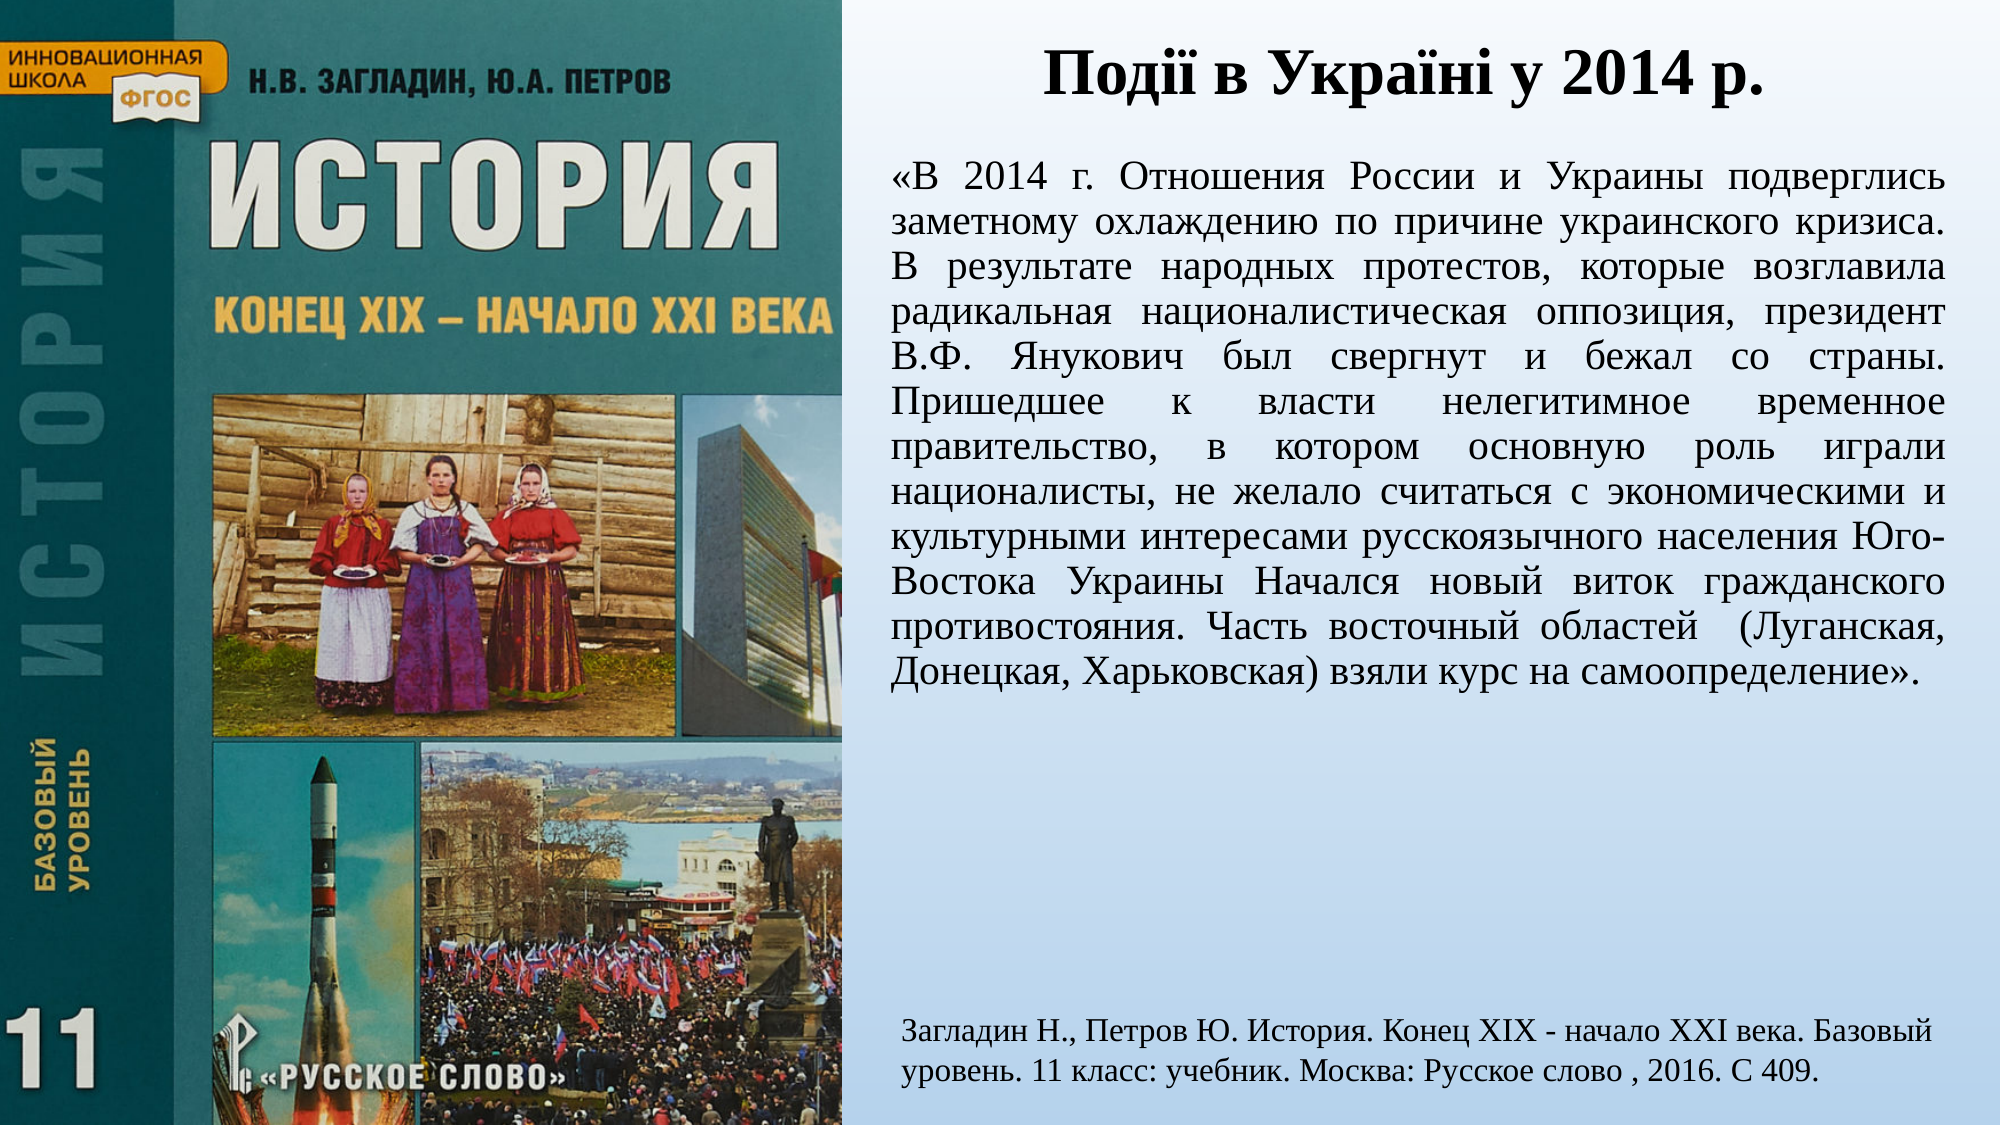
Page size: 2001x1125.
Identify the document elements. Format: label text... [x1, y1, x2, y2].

text_box Загладин Н., Петров Ю. История. Конец XIX - начало XXI века. Базовый уровень. 11 класс: учебник. Москва: Русское слово , 2016. С 409. [886, 1000, 2000, 1096]
title Події в Україні у 2014 р. [1027, 0, 1833, 145]
list «В 2014 г. Отношения России и Украины подверглись заметному охлаждению по причине украинского кризиса. В результате народных протестов, которые возглавила радикальная националистическая оппозиция, президент В.Ф. Янукович был свергнут и бежал со страны. Пришедшее к власти нелегитимное временное правительство, в котором основную роль играли националисты, не желало считаться с экономическими и культурными интересами русскоязычного населения Юго-Востока Украины Начался новый виток гражданского противостояния. Часть восточный областей (Луганская, Донецкая, Харьковская) взяли курс на самоопределение». [875, 145, 1962, 822]
picture [0, 0, 842, 1125]
